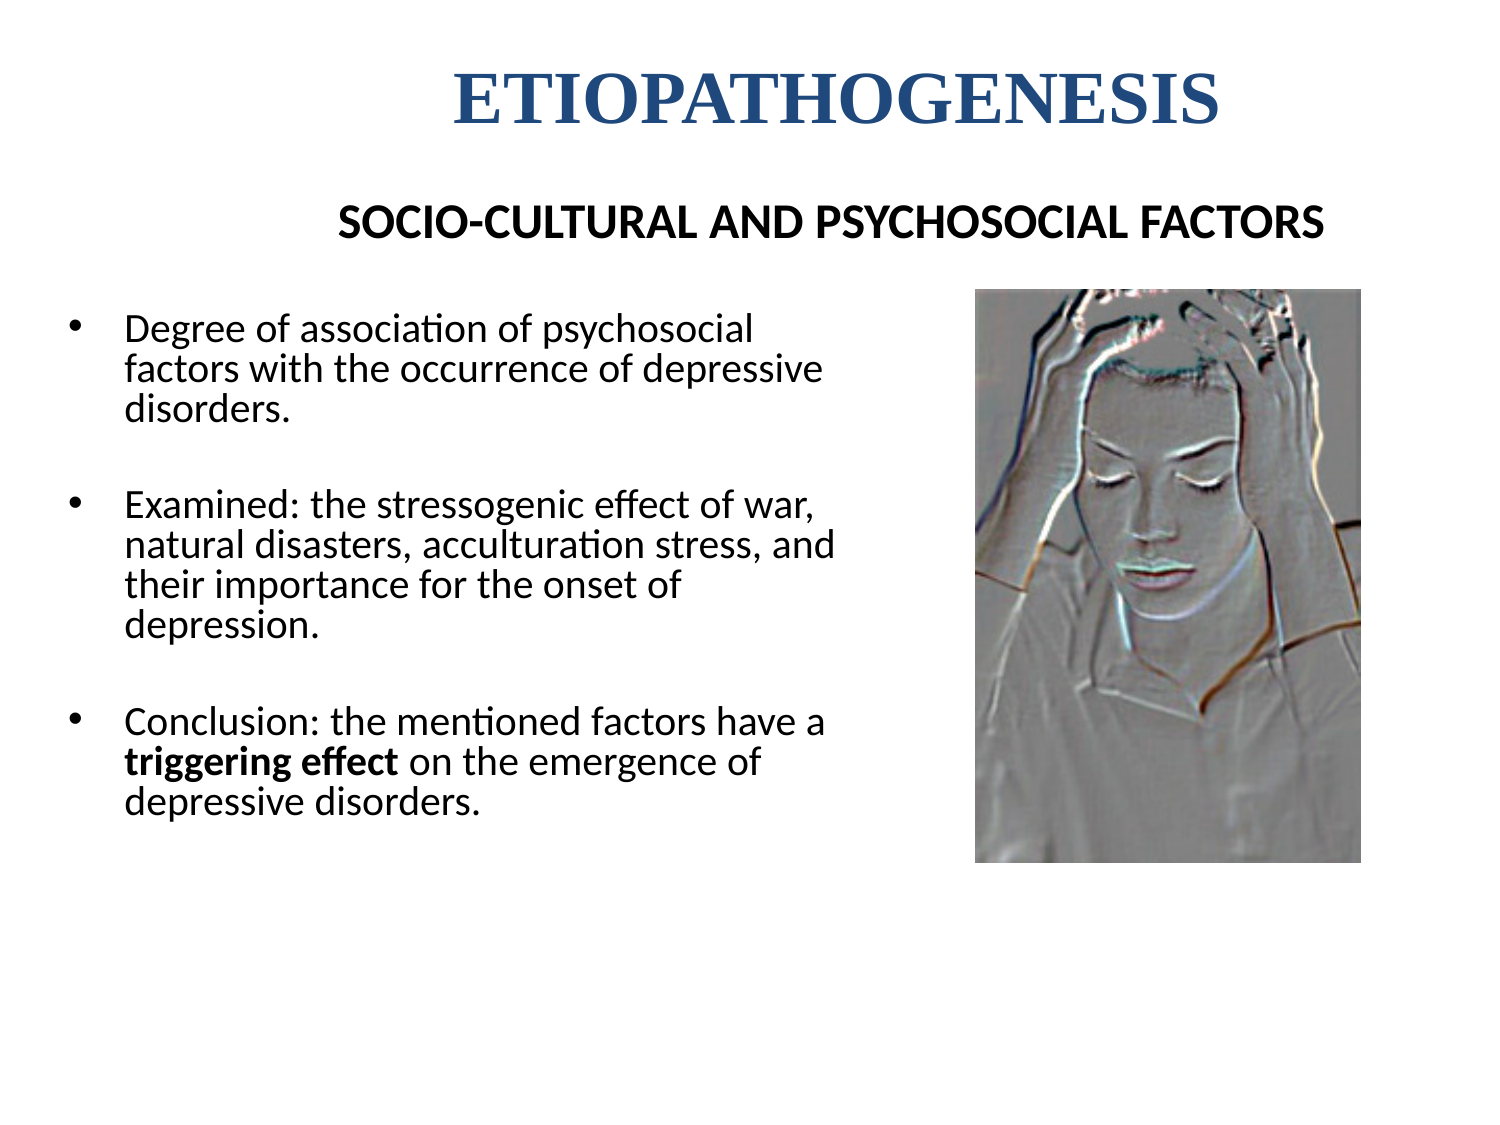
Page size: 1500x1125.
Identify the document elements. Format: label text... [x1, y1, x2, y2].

title SOCIO-CULTURAL AND PSYCHOSOCIAL FACTORS [187, 162, 1488, 276]
list Degree of association of psychosocial factors with the occurrence of depressive disorders. Examined: the stressogenic effect of war, natural disasters, acculturation stress, and their importance for the onset of depression. Conclusion: the mentioned factors have a triggering effect on the emergence of depressive disorders. [52, 302, 891, 893]
picture [974, 289, 1361, 863]
text_box ETIOPATHOGENESIS [199, 37, 1475, 150]
